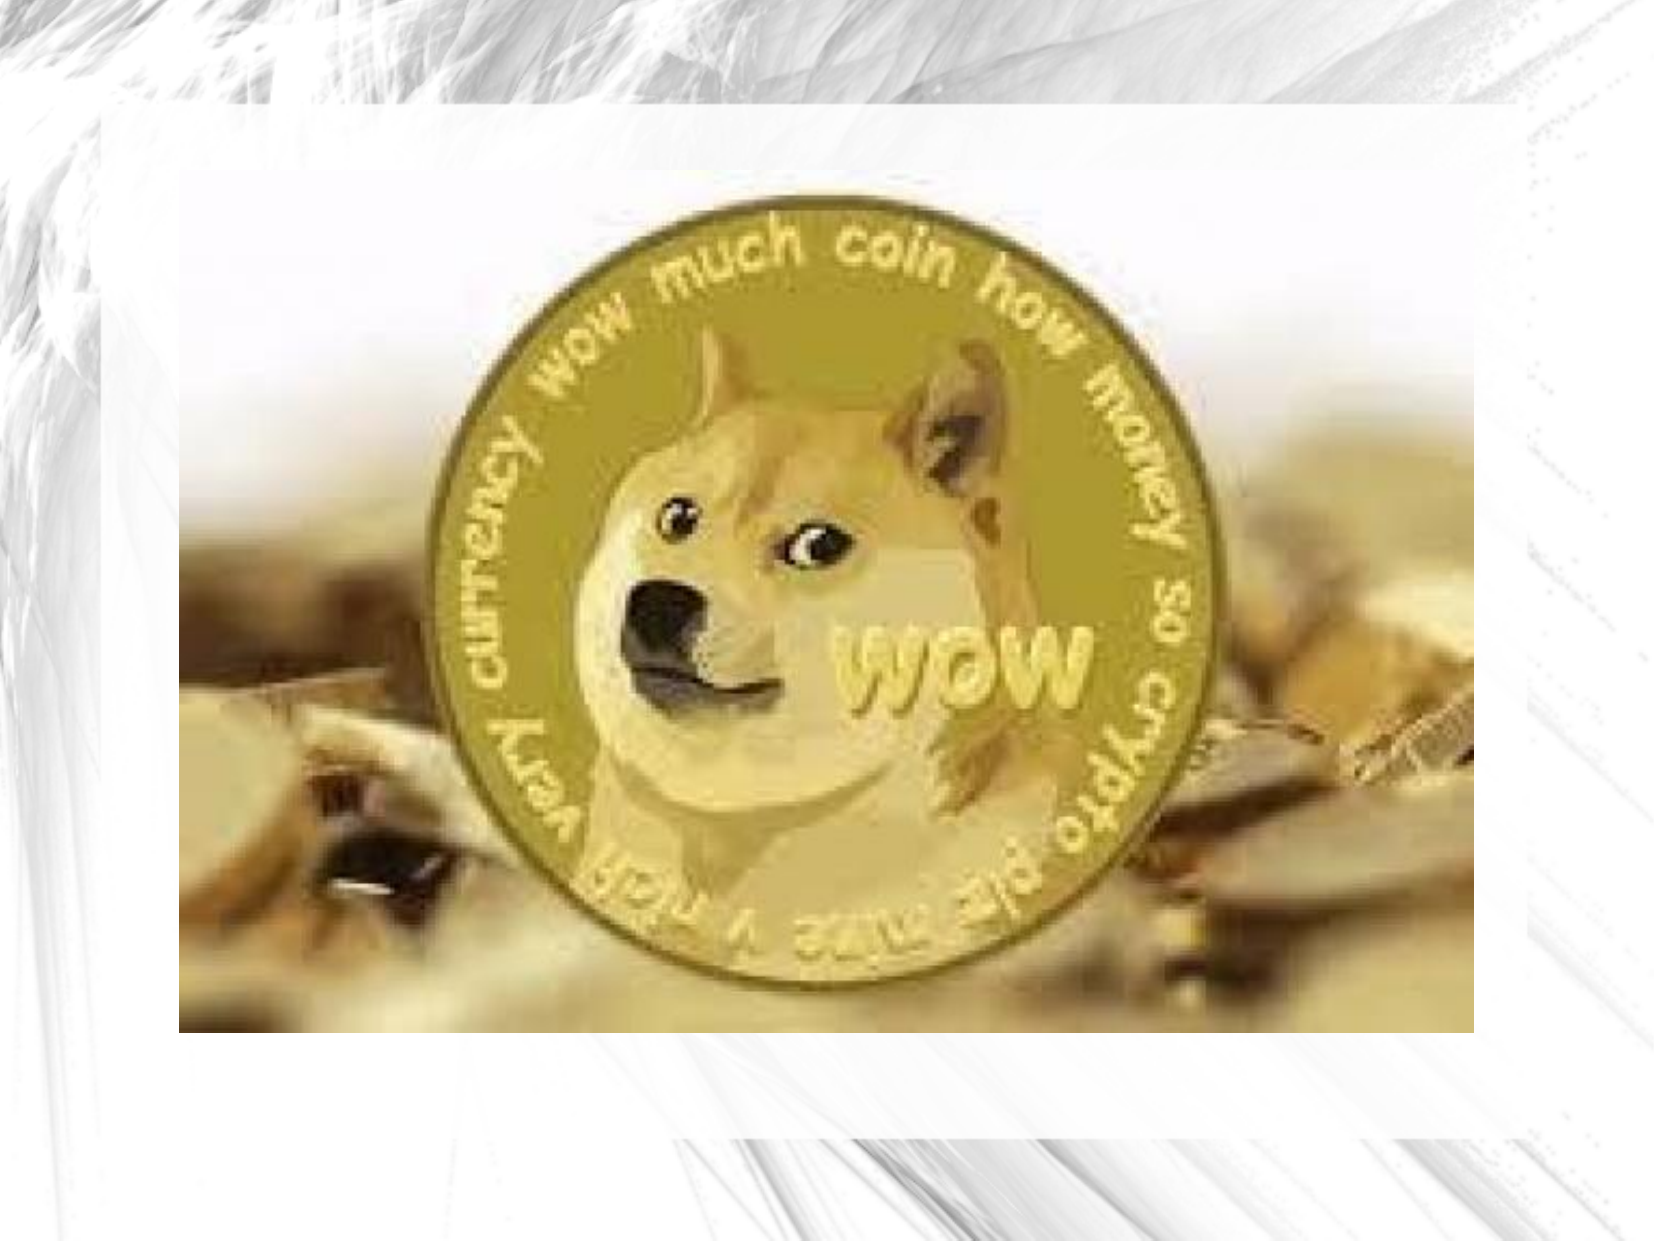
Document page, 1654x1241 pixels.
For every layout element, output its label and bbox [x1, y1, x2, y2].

picture [0, 0, 1654, 1241]
list [179, 170, 1474, 1033]
